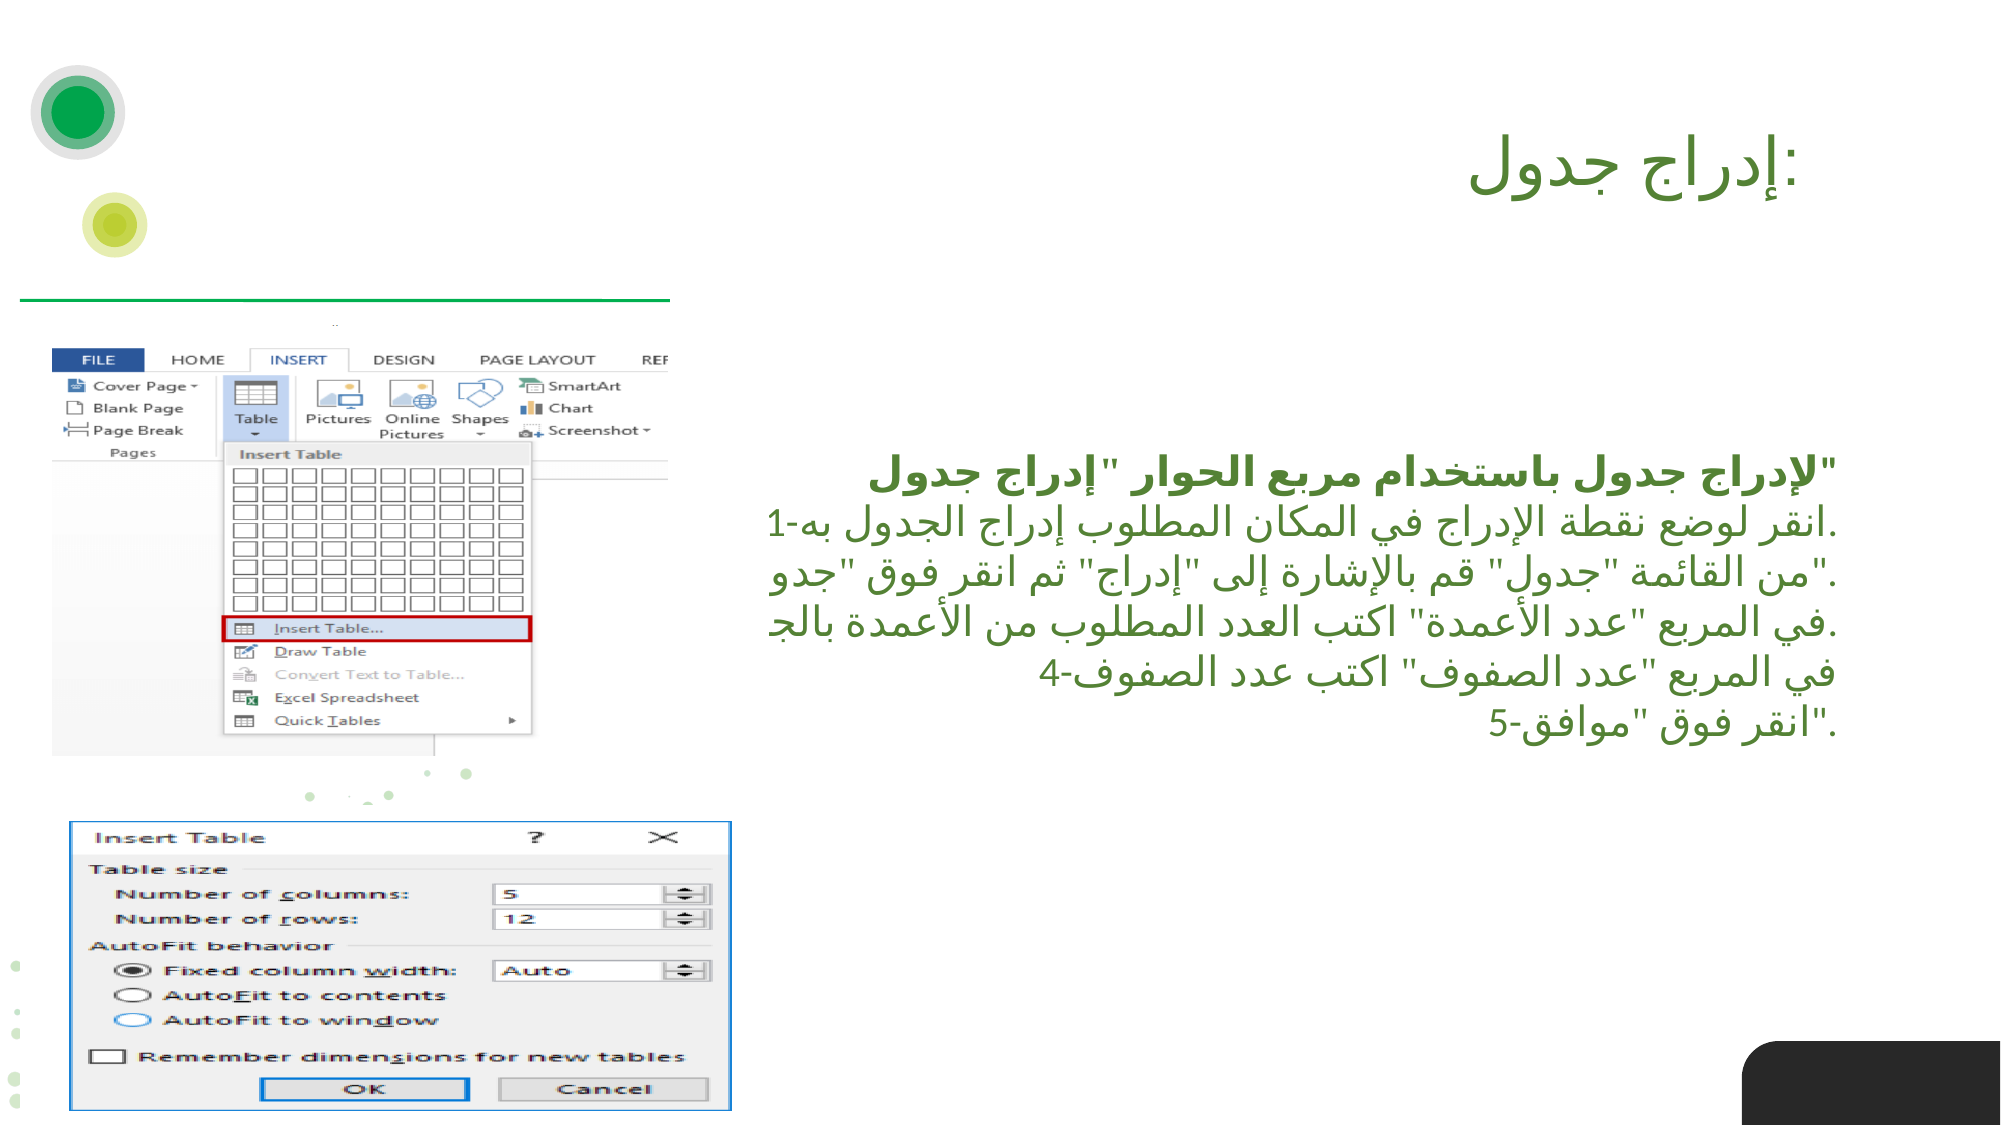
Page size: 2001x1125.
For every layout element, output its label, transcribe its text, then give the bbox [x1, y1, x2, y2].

text_box لإدراج جدول باستخدام مربع الحوار "إدراج جدول" 1-انقر لوضع نقطة الإدراج في المكان المطلوب إدراج الجدول به. 2-من القائمة "جدول" قم بالإشارة إلى "إدراج" ثم انقر فوق "جدول". 3-في المربع "عدد الأعمدة" اكتب العدد المطلوب من الأعمدة بالجدول. 4-في المربع "عدد الصفوف" اكتب عدد الصفوف 5-انقر فوق "موافق". [769, 437, 1853, 753]
picture [19, 805, 867, 1125]
title إدراج جدول: [311, 52, 1834, 276]
picture [0, 325, 769, 756]
